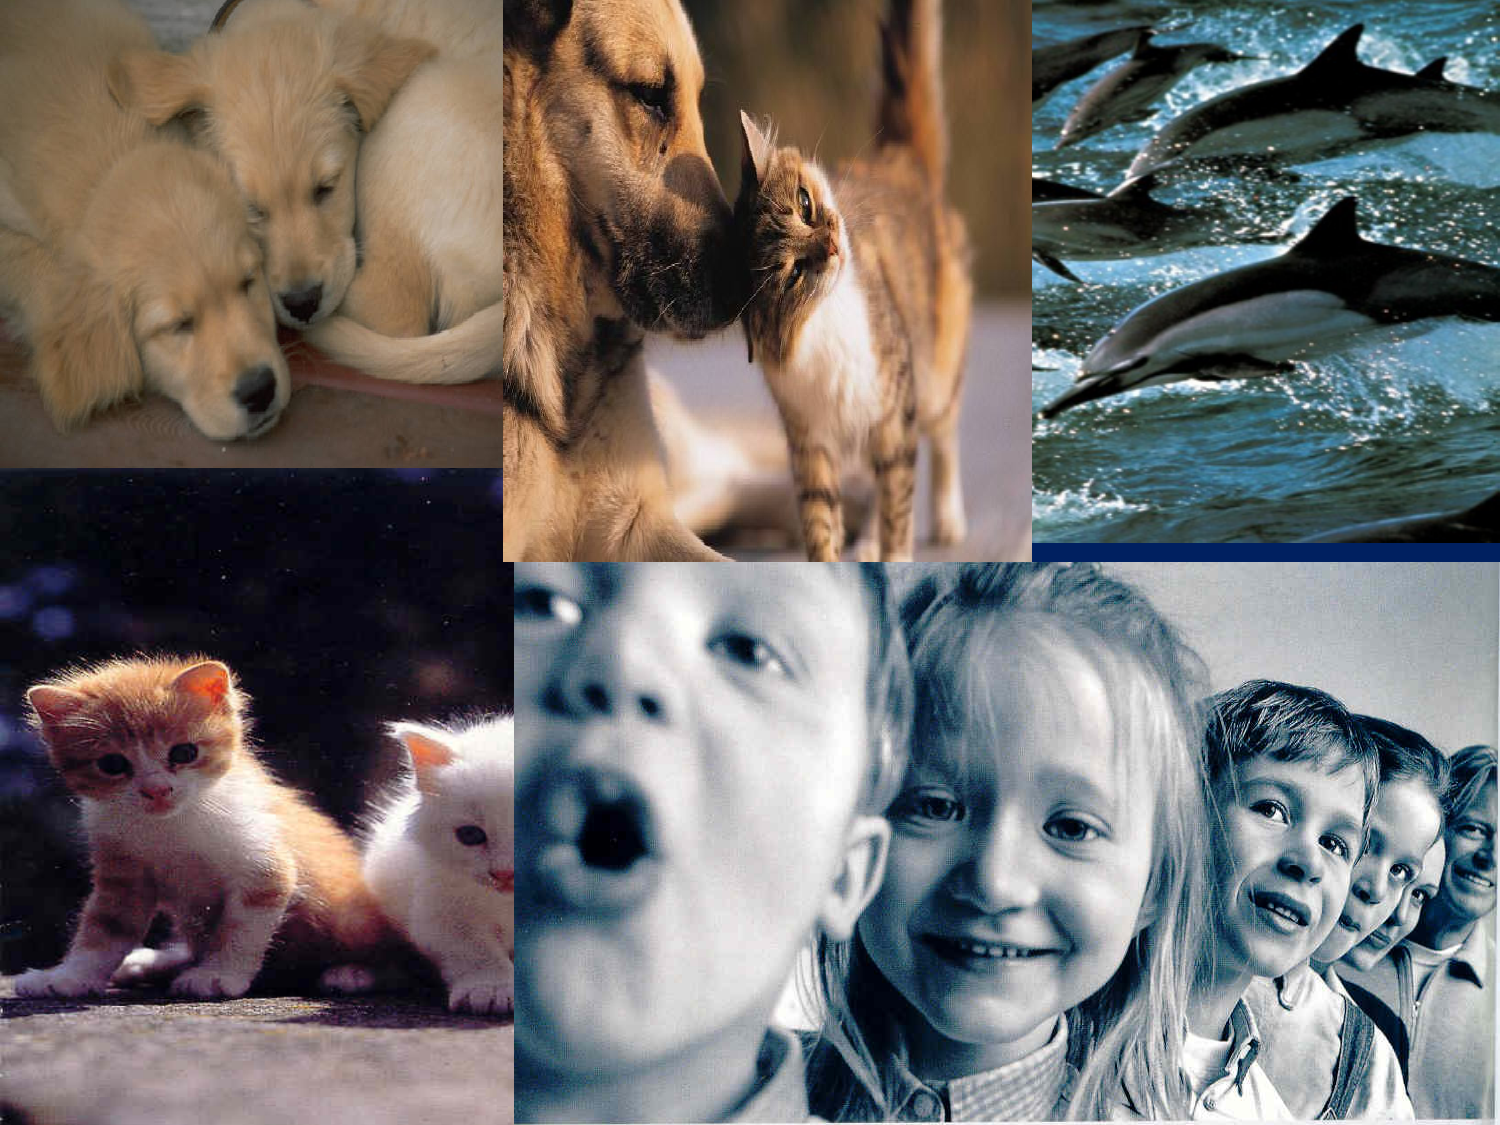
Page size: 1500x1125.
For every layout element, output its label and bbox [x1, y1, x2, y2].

picture [0, 0, 1500, 1125]
list [513, 562, 1500, 1125]
